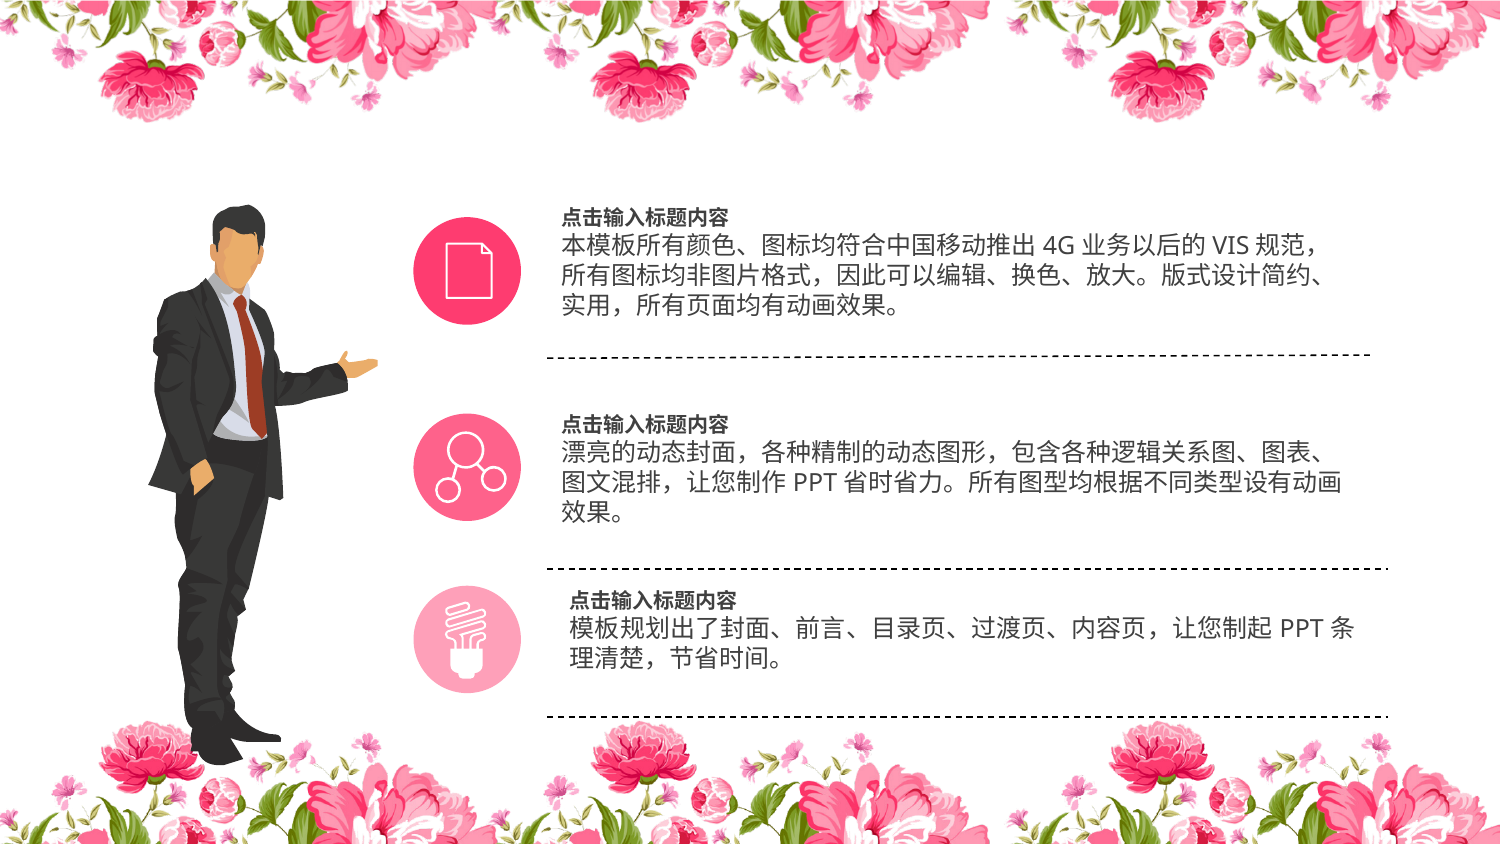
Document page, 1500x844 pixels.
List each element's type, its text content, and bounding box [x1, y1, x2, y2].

text_box 点击输入标题内容 模板规划出了封面、前言、目录页、过渡页、内容页，让您制起PPT条理清楚，节省时间。 [555, 579, 1370, 680]
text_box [148, 204, 378, 768]
picture [461, 1, 978, 123]
picture [0, 1, 460, 123]
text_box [413, 585, 521, 694]
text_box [547, 355, 1370, 359]
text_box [413, 217, 521, 325]
text_box 点击输入标题内容 漂亮的动态封面，各种精制的动态图形，包含各种逻辑关系图、图表、图文混排，让您制作PPT省时省力。所有图型均根据不同类型设有动画效果。 [547, 403, 1370, 534]
picture [0, 720, 1500, 844]
picture [979, 1, 1500, 123]
text_box 点击输入标题内容 本模板所有颜色、图标均符合中国移动推出4G业务以后的VIS规范，所有图标均非图片格式，因此可以编辑、换色、放大。版式设计简约、实用，所有页面均有动画效果。 [547, 197, 1370, 327]
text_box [413, 413, 521, 521]
